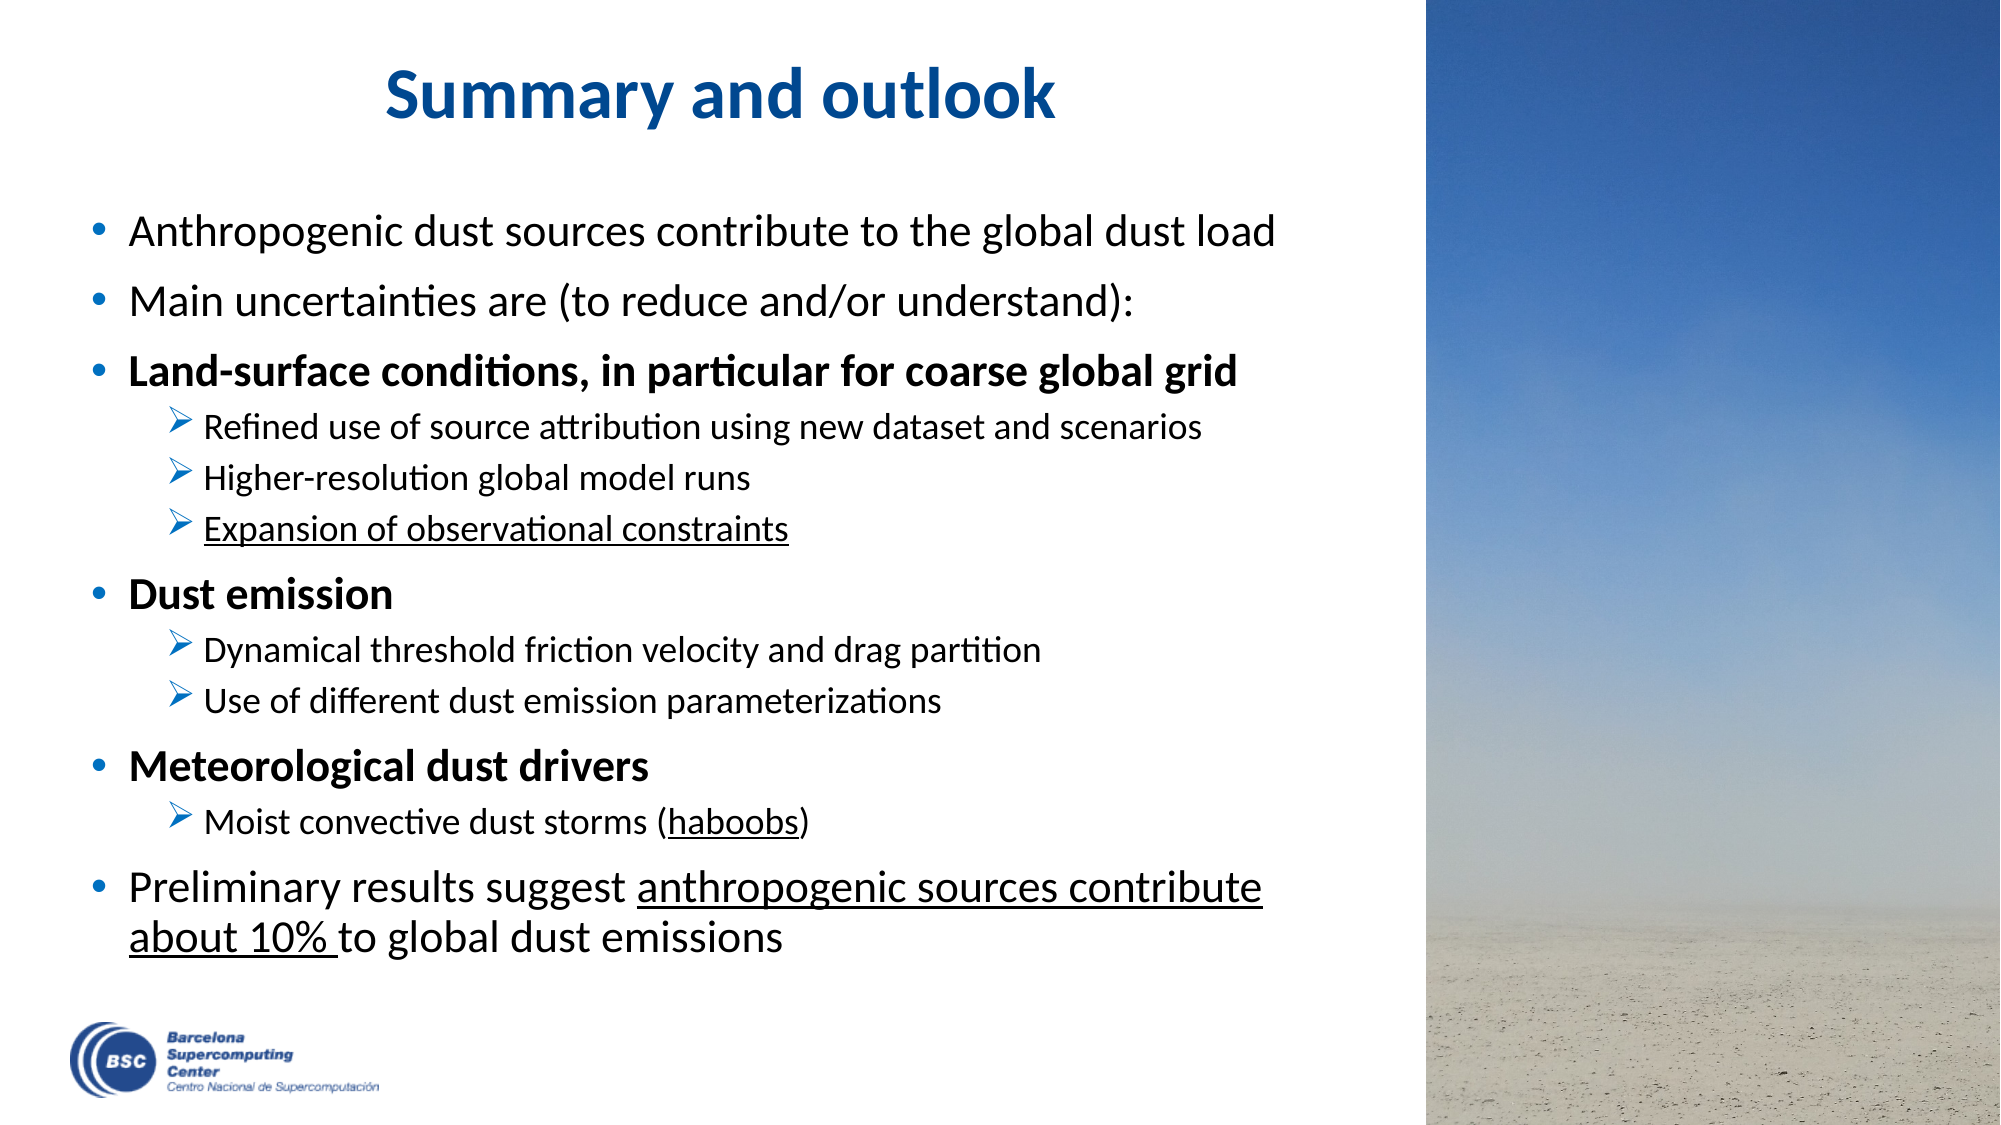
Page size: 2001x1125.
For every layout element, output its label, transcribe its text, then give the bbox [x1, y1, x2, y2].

title Summary and outlook [0, 26, 1425, 164]
list Anthropogenic dust sources contribute to the global dust load Main uncertainties are (to reduce and/or understand): Land-surface conditions, in particular for coarse global grid Refined use of source attribution using new dataset and scenarios Higher-resolution global model runs Expansion of observational constraints Dust emission Dynamical threshold friction velocity and drag partition Use of different dust emission parameterizations Meteorological dust drivers Moist convective dust storms (haboobs) Preliminary results suggest anthropogenic sources contribute about 10% to global dust emissions [76, 199, 1425, 1005]
picture [70, 1022, 379, 1098]
picture [1425, 0, 2000, 1125]
